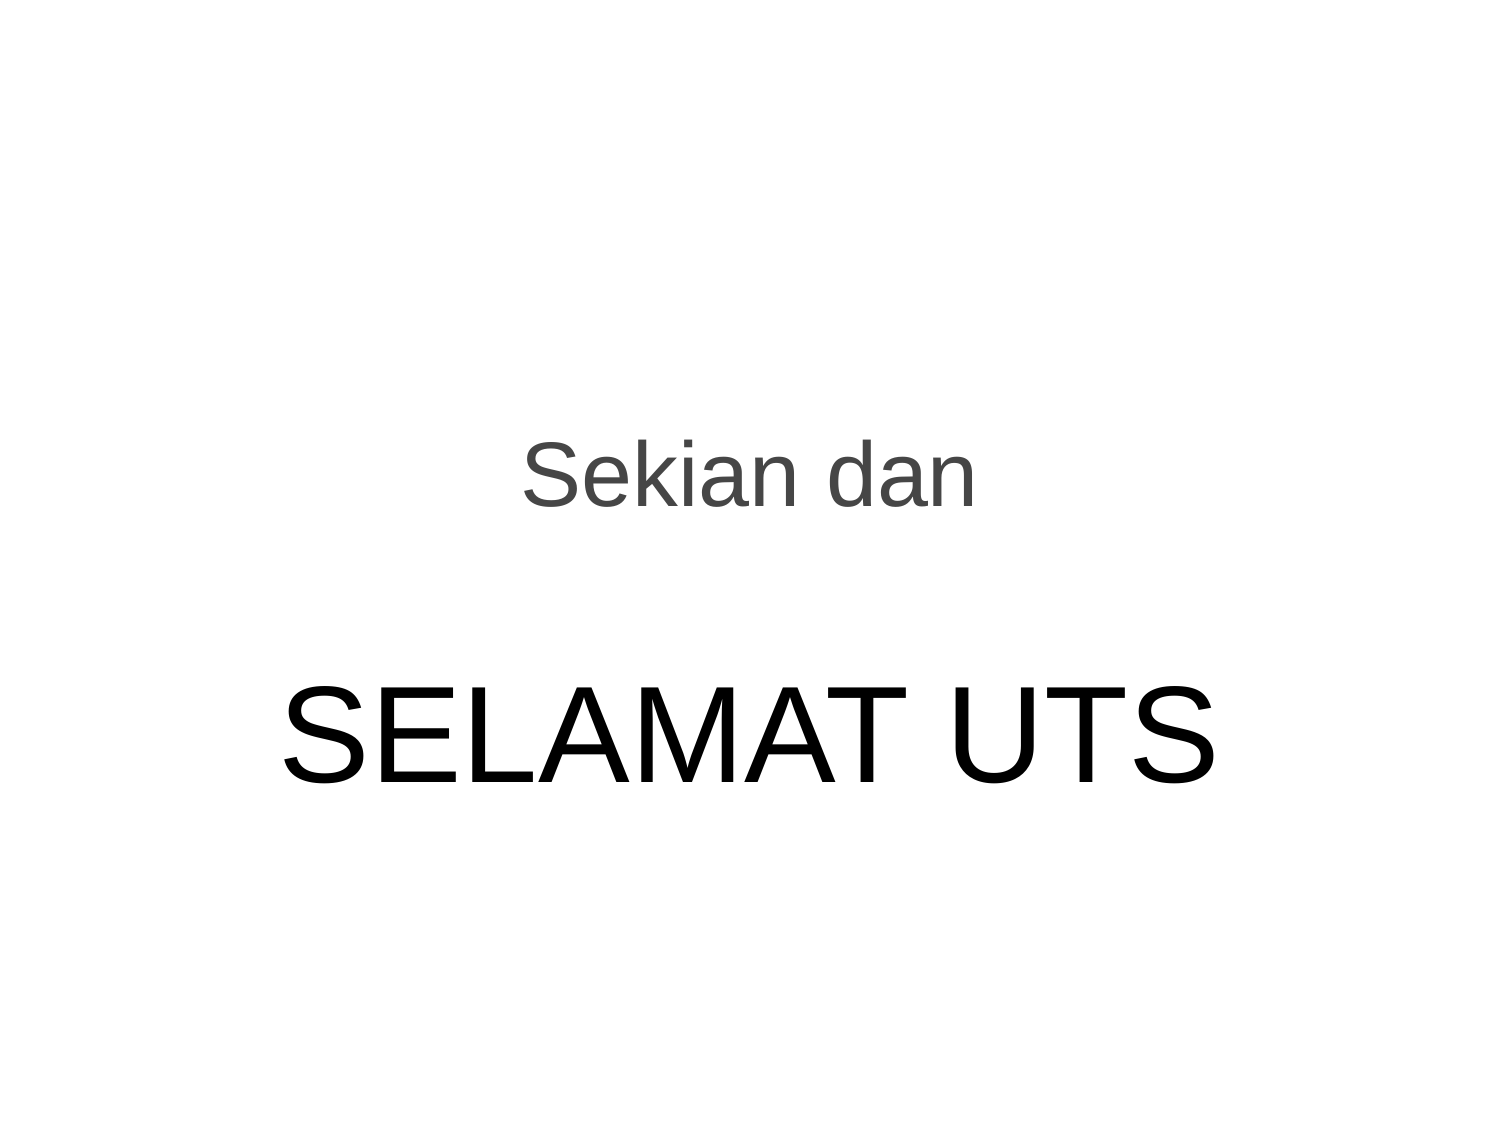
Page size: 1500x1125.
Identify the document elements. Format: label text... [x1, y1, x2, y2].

title Sekian dan [112, 349, 1388, 591]
subtitle SELAMAT UTS [224, 637, 1276, 926]
